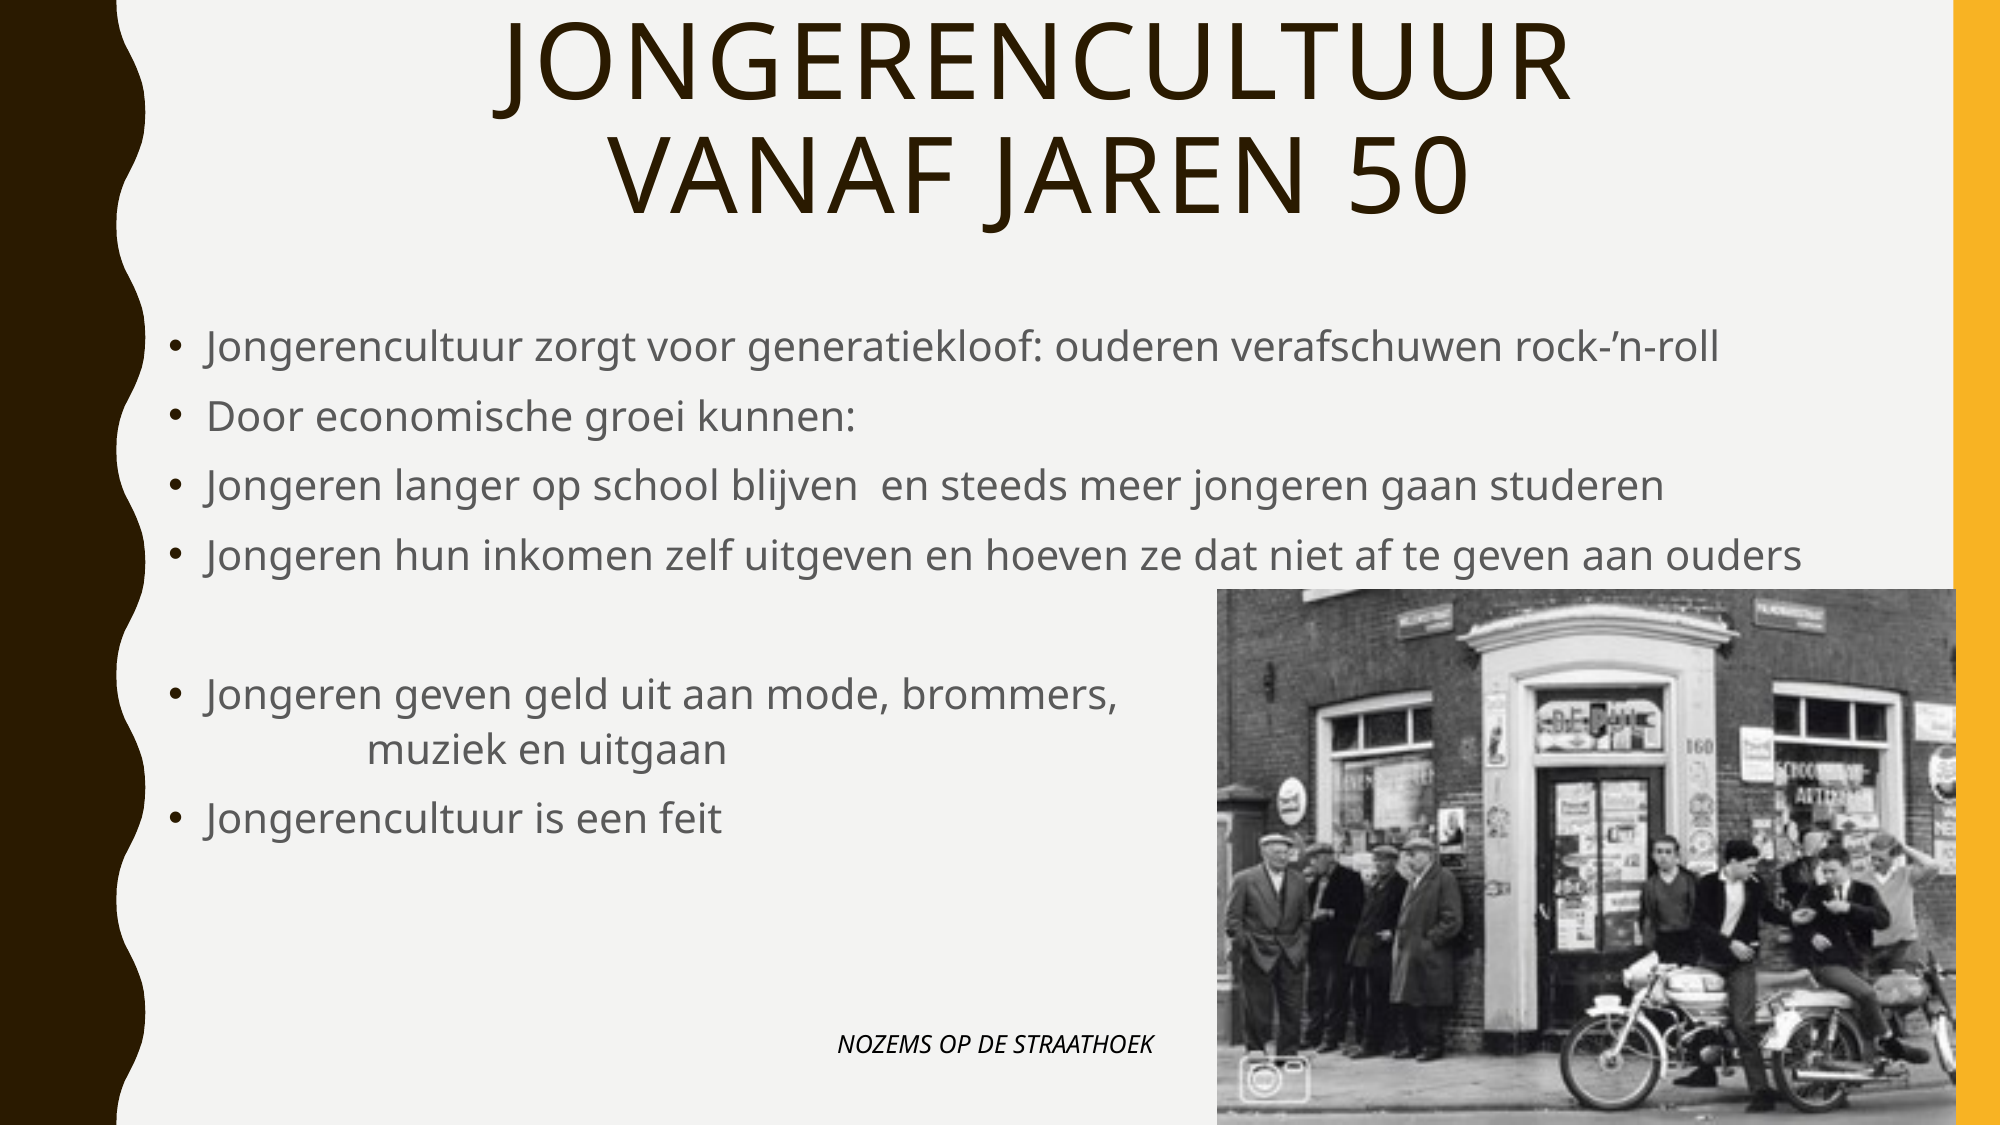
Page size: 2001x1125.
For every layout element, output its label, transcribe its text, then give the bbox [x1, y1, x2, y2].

picture [1217, 589, 1956, 1125]
list Jongerencultuur zorgt voor generatiekloof: ouderen verafschuwen rock-’n-roll Door economische groei kunnen: Jongeren langer op school blijven en steeds meer jongeren gaan studeren Jongeren hun inkomen zelf uitgeven en hoeven ze dat niet af te geven aan ouders Jongeren geven geld uit aan mode, brommers, muziek en uitgaan Jongerencultuur is een feit [153, 307, 1956, 1125]
title Jongerencultuur vanaf jaren 50 [205, 0, 1875, 307]
text_box NOZEMS OP DE STRAATHOEK [822, 1020, 1185, 1066]
